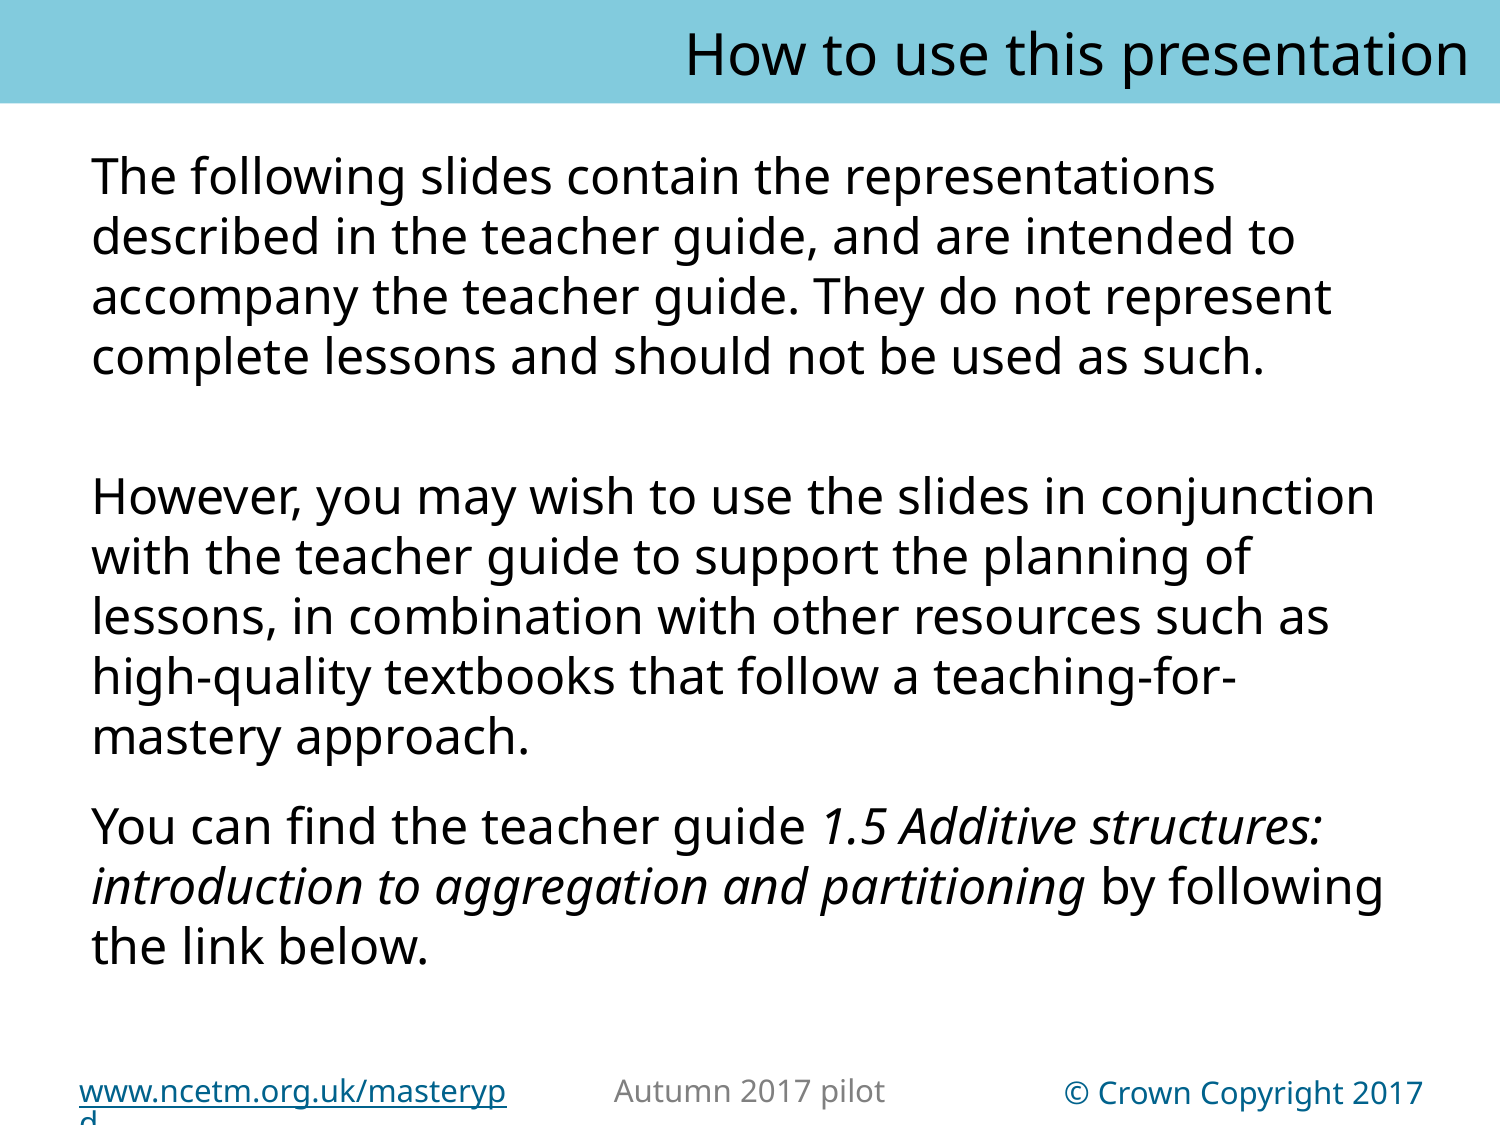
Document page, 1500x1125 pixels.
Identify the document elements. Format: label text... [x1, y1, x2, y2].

list How to use this presentation [0, 0, 1500, 104]
list You can find the teacher guide 1.5 Additive structures: introduction to aggregation and partitioning by following the link below. [76, 786, 1424, 972]
